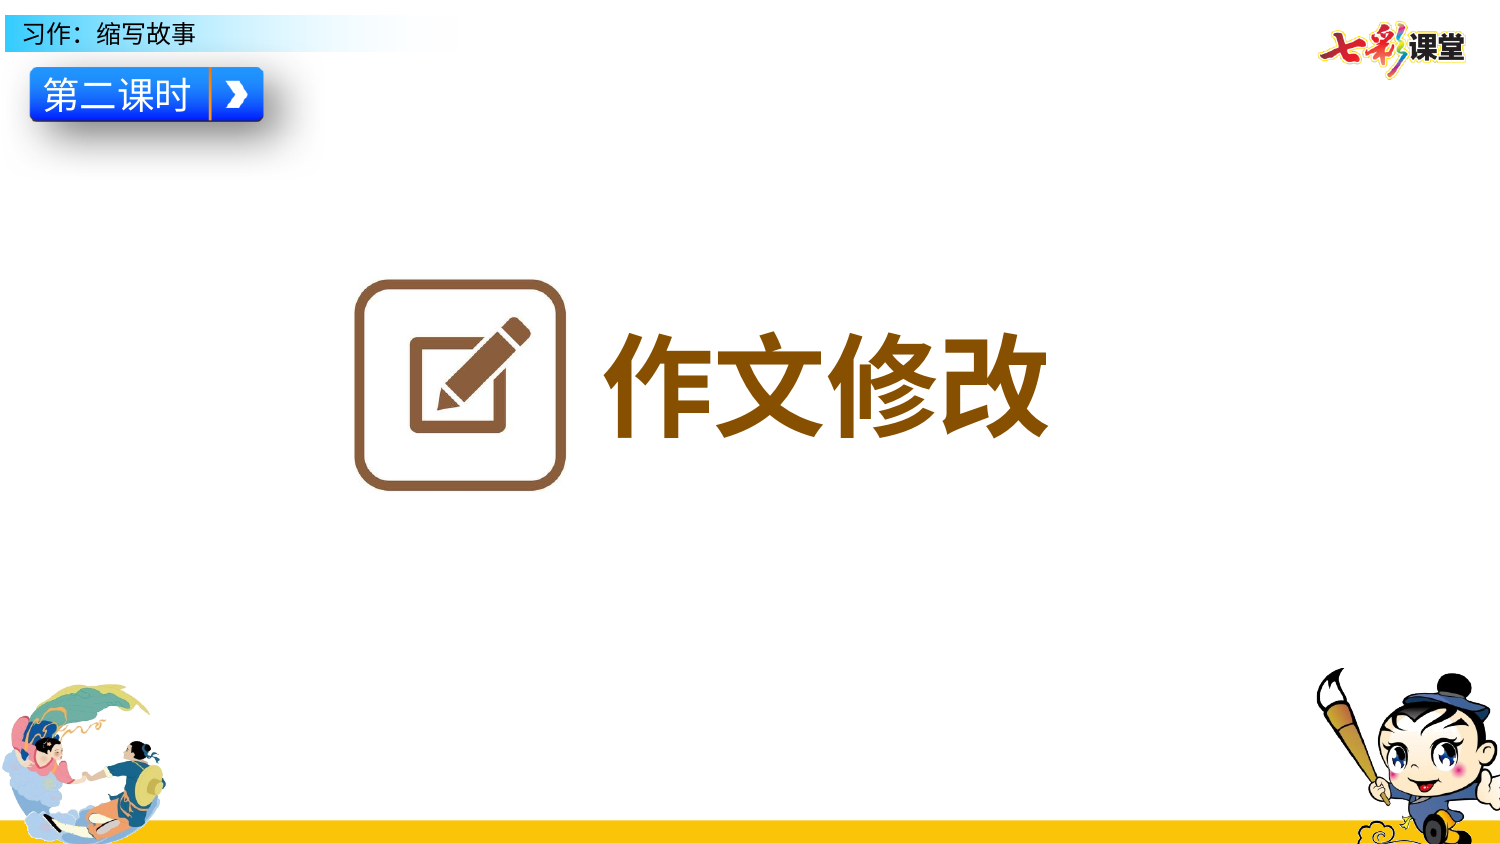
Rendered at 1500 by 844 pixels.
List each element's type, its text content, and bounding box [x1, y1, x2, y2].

picture [352, 275, 568, 494]
picture [27, 66, 265, 122]
text_box 作文修改 [589, 310, 1075, 457]
picture [0, 667, 187, 844]
picture [1316, 668, 1500, 844]
picture [1316, 20, 1468, 80]
